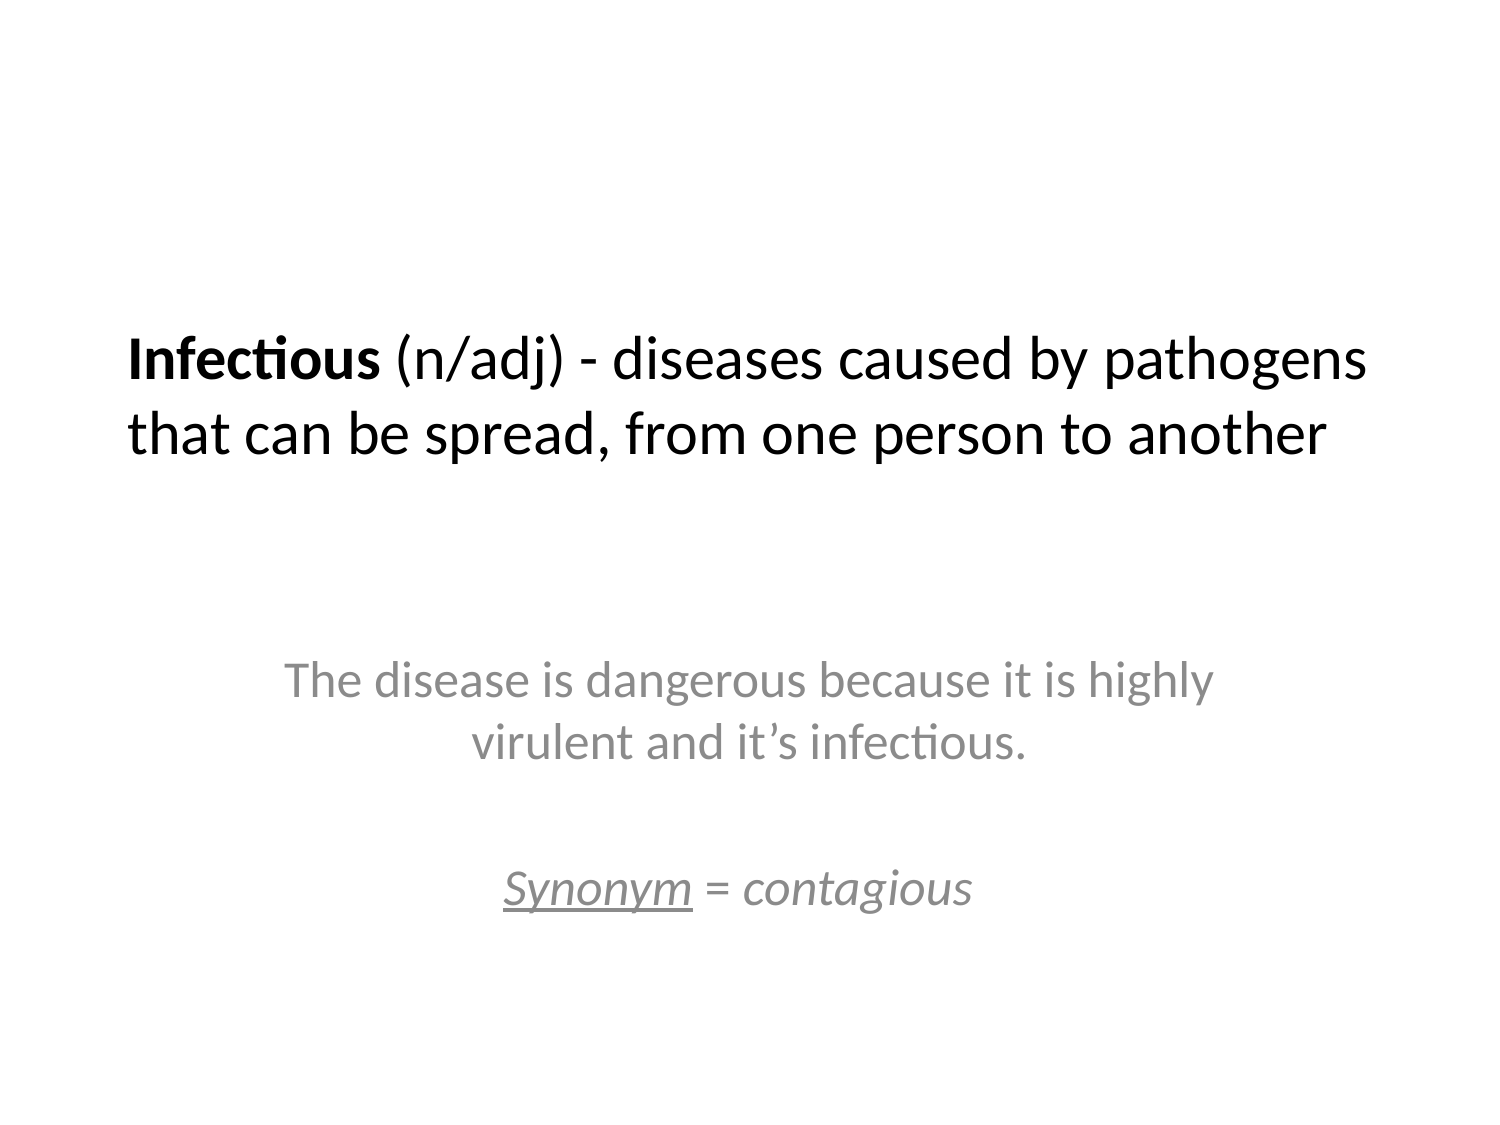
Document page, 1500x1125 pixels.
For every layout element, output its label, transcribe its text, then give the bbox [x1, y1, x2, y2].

title Infectious (n/adj) - diseases caused by pathogens that can be spread, from one person to another [112, 271, 1388, 513]
subtitle The disease is dangerous because it is highly virulent and it’s infectious. Synonym = contagious [225, 637, 1275, 925]
